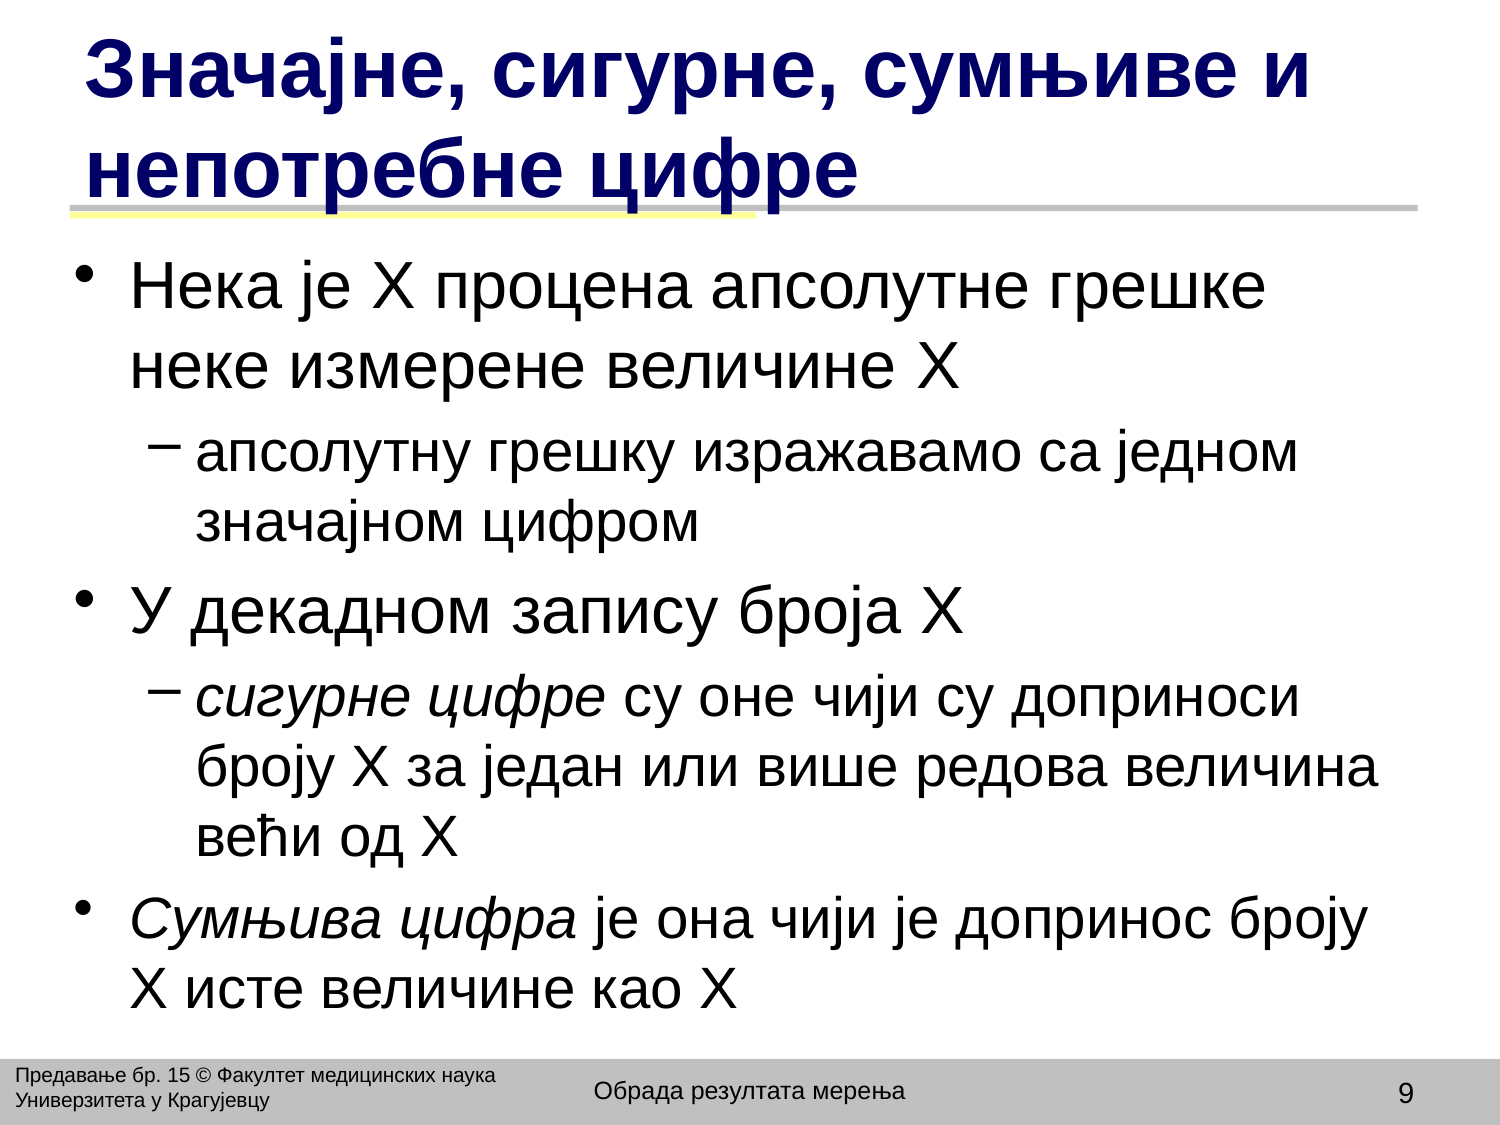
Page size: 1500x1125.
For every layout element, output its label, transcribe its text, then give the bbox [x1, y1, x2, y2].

slide_number 9 [1079, 1066, 1430, 1125]
slide_number Предавање бр. 15 © Факултет медицинских наука Универзитета у Крагујевцу [0, 1053, 631, 1108]
footer Обрада резултата мерења [512, 1066, 988, 1125]
title Значајне, сигурне, сумњиве и непотребне цифре [69, 19, 1426, 208]
list Нека је X процена апсолутне грешке неке измерене величине X апсолутну грешку изражавамо са једном значајном цифром У декадном запису броја X сигурне цифре су оне чији су доприноси броју X за један или више редова величина већи од X Сумњива цифра је она чији је допринос броју X исте величине као X [58, 234, 1409, 1010]
